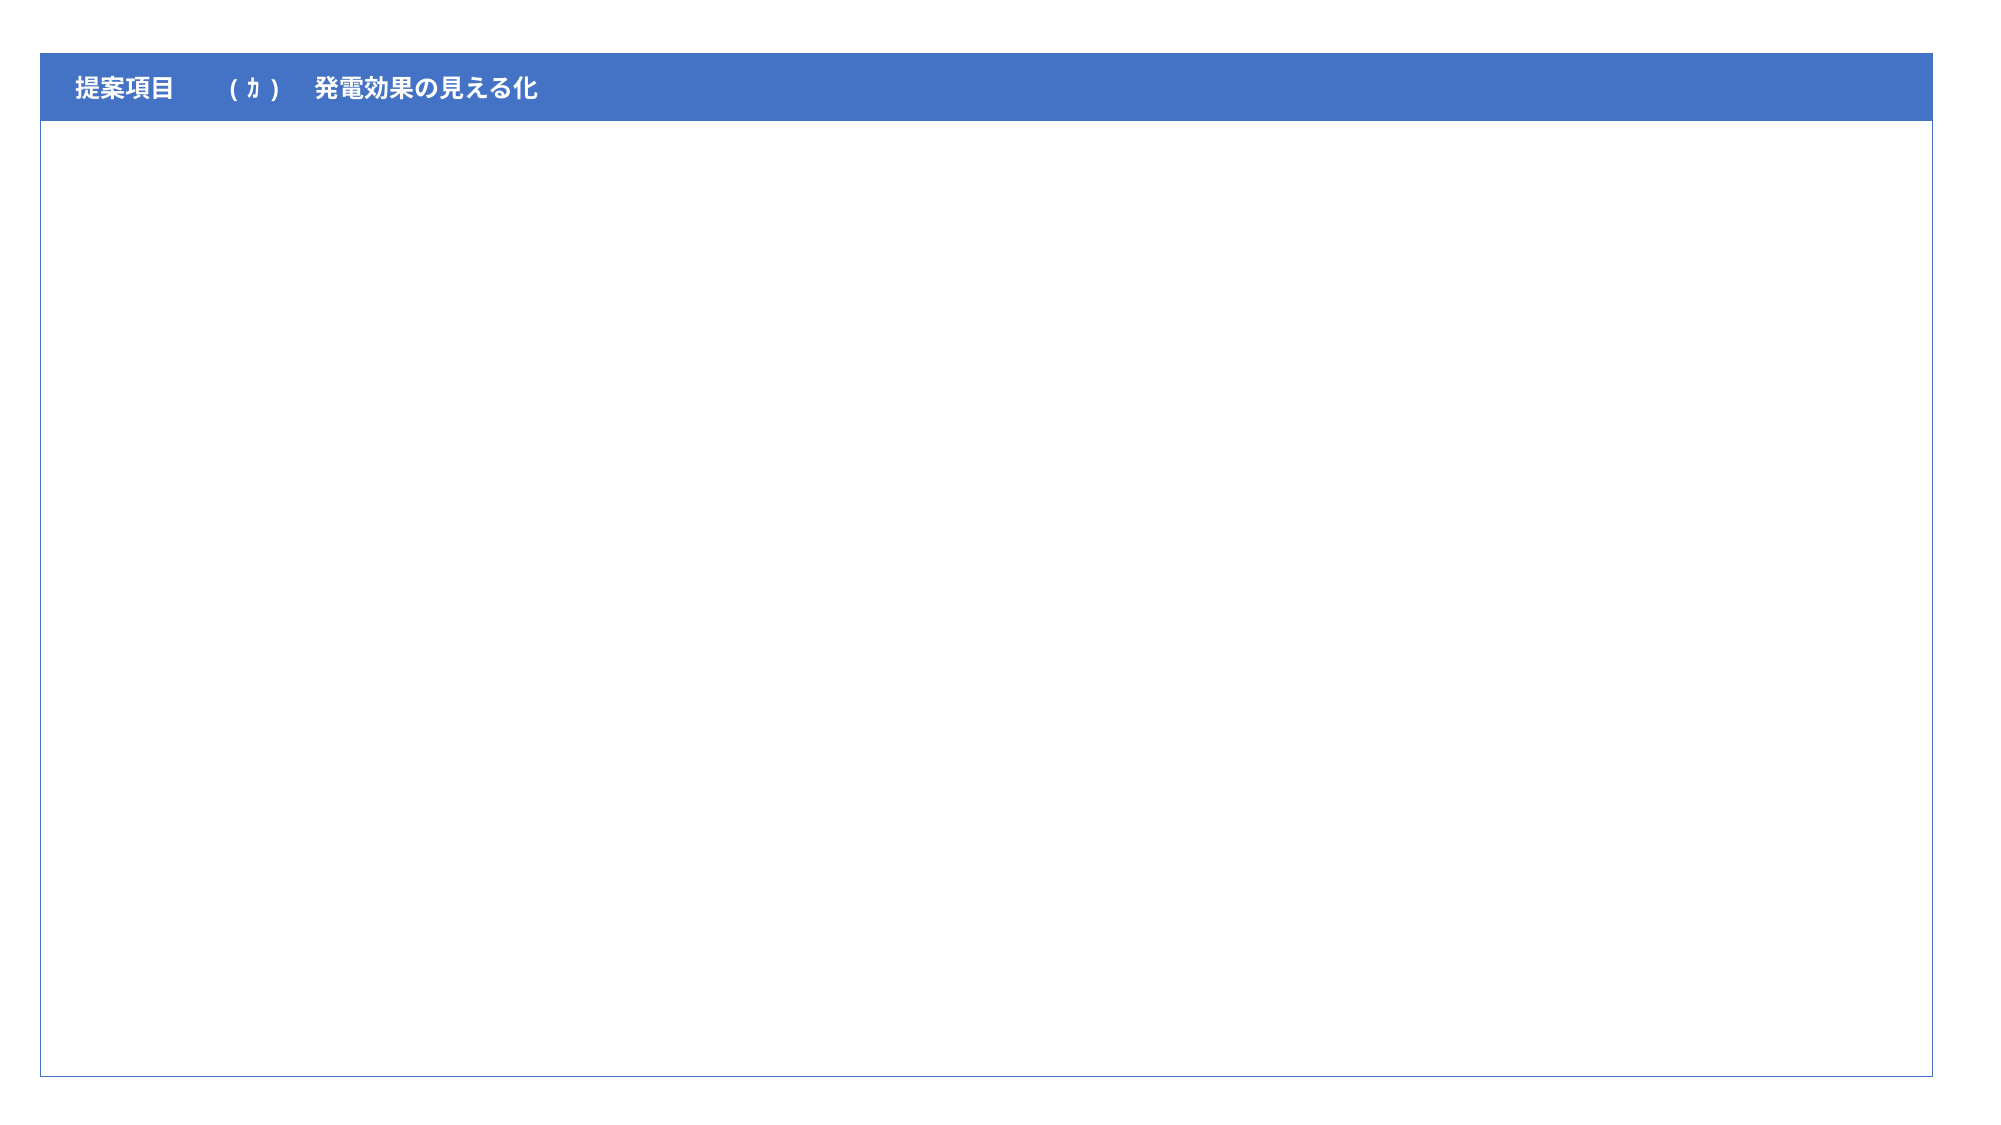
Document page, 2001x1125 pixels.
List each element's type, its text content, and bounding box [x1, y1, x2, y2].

table_cell [41, 121, 1932, 1076]
table_header (ｶ) 発電効果の見える化 [211, 54, 1932, 120]
table_header 提案項目 [41, 54, 211, 120]
